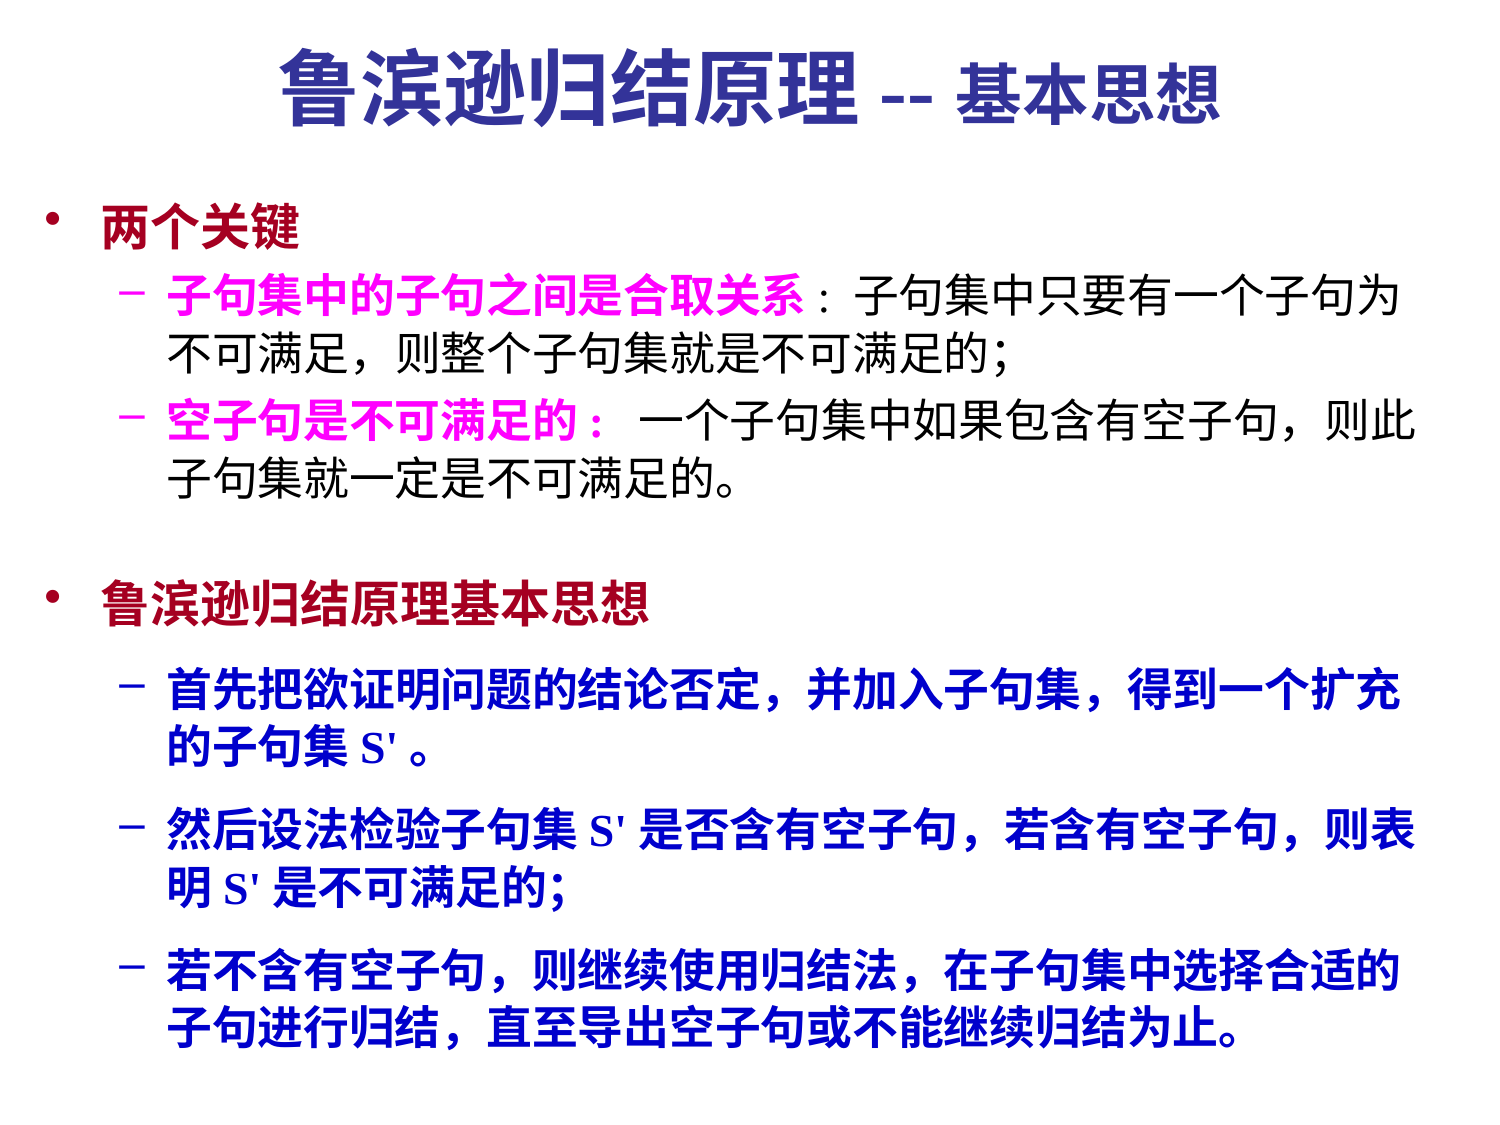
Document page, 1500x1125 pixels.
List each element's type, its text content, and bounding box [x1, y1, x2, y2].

title 鲁滨逊归结原理--基本思想 [75, 0, 1425, 173]
list 两个关键 子句集中的子句之间是合取关系: 子句集中只要有一个子句为不可满足，则整个子句集就是不可满足的； 空子句是不可满足的: 一个子句集中如果包含有空子句，则此子句集就一定是不可满足的。 鲁滨逊归结原理基本思想 首先把欲证明问题的结论否定，并加入子句集，得到一个扩充的子句集S'。 然后设法检验子句集S'是否含有空子句，若含有空子句，则表明S'是不可满足的； 若不含有空子句，则继续使用归结法，在子句集中选择合适的子句进行归结，直至导出空子句或不能继续归结为止。 [29, 184, 1436, 1094]
